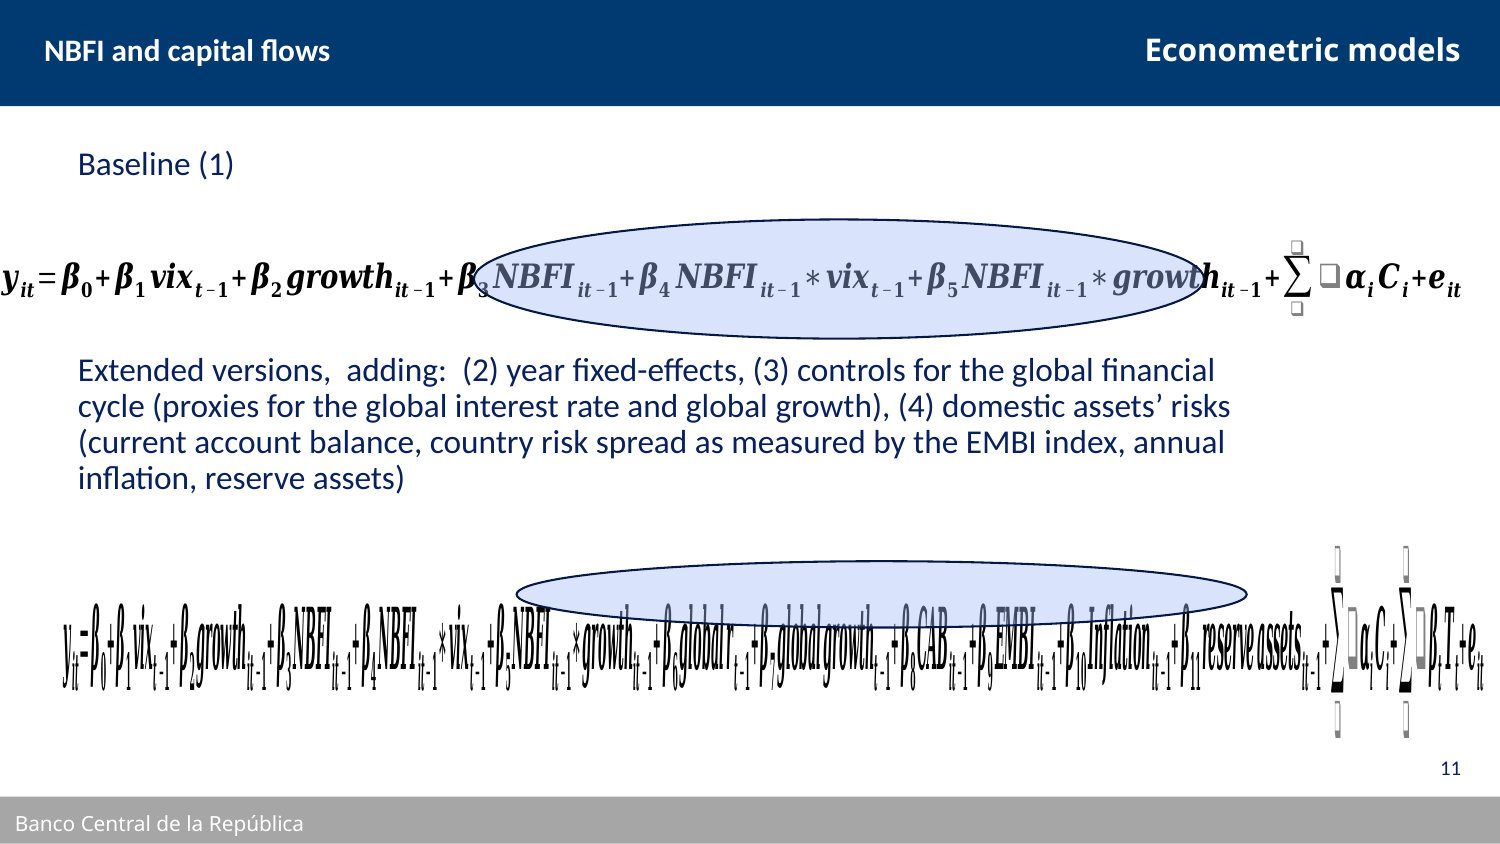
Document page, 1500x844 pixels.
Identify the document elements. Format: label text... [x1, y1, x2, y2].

text_box [472, 218, 1206, 340]
text_box [515, 560, 1248, 629]
text_box Baseline (1) Extended versions, adding: (2) year fixed-effects, (3) controls for the global financial cycle (proxies for the global interest rate and global growth), (4) domestic assets’ risks (current account balance, country risk spread as measured by the EMBI index, annual inflation, reserve assets) [62, 139, 1288, 505]
list Econometric models [839, 26, 1476, 84]
text_box NBFI and capital flows [29, 26, 839, 84]
